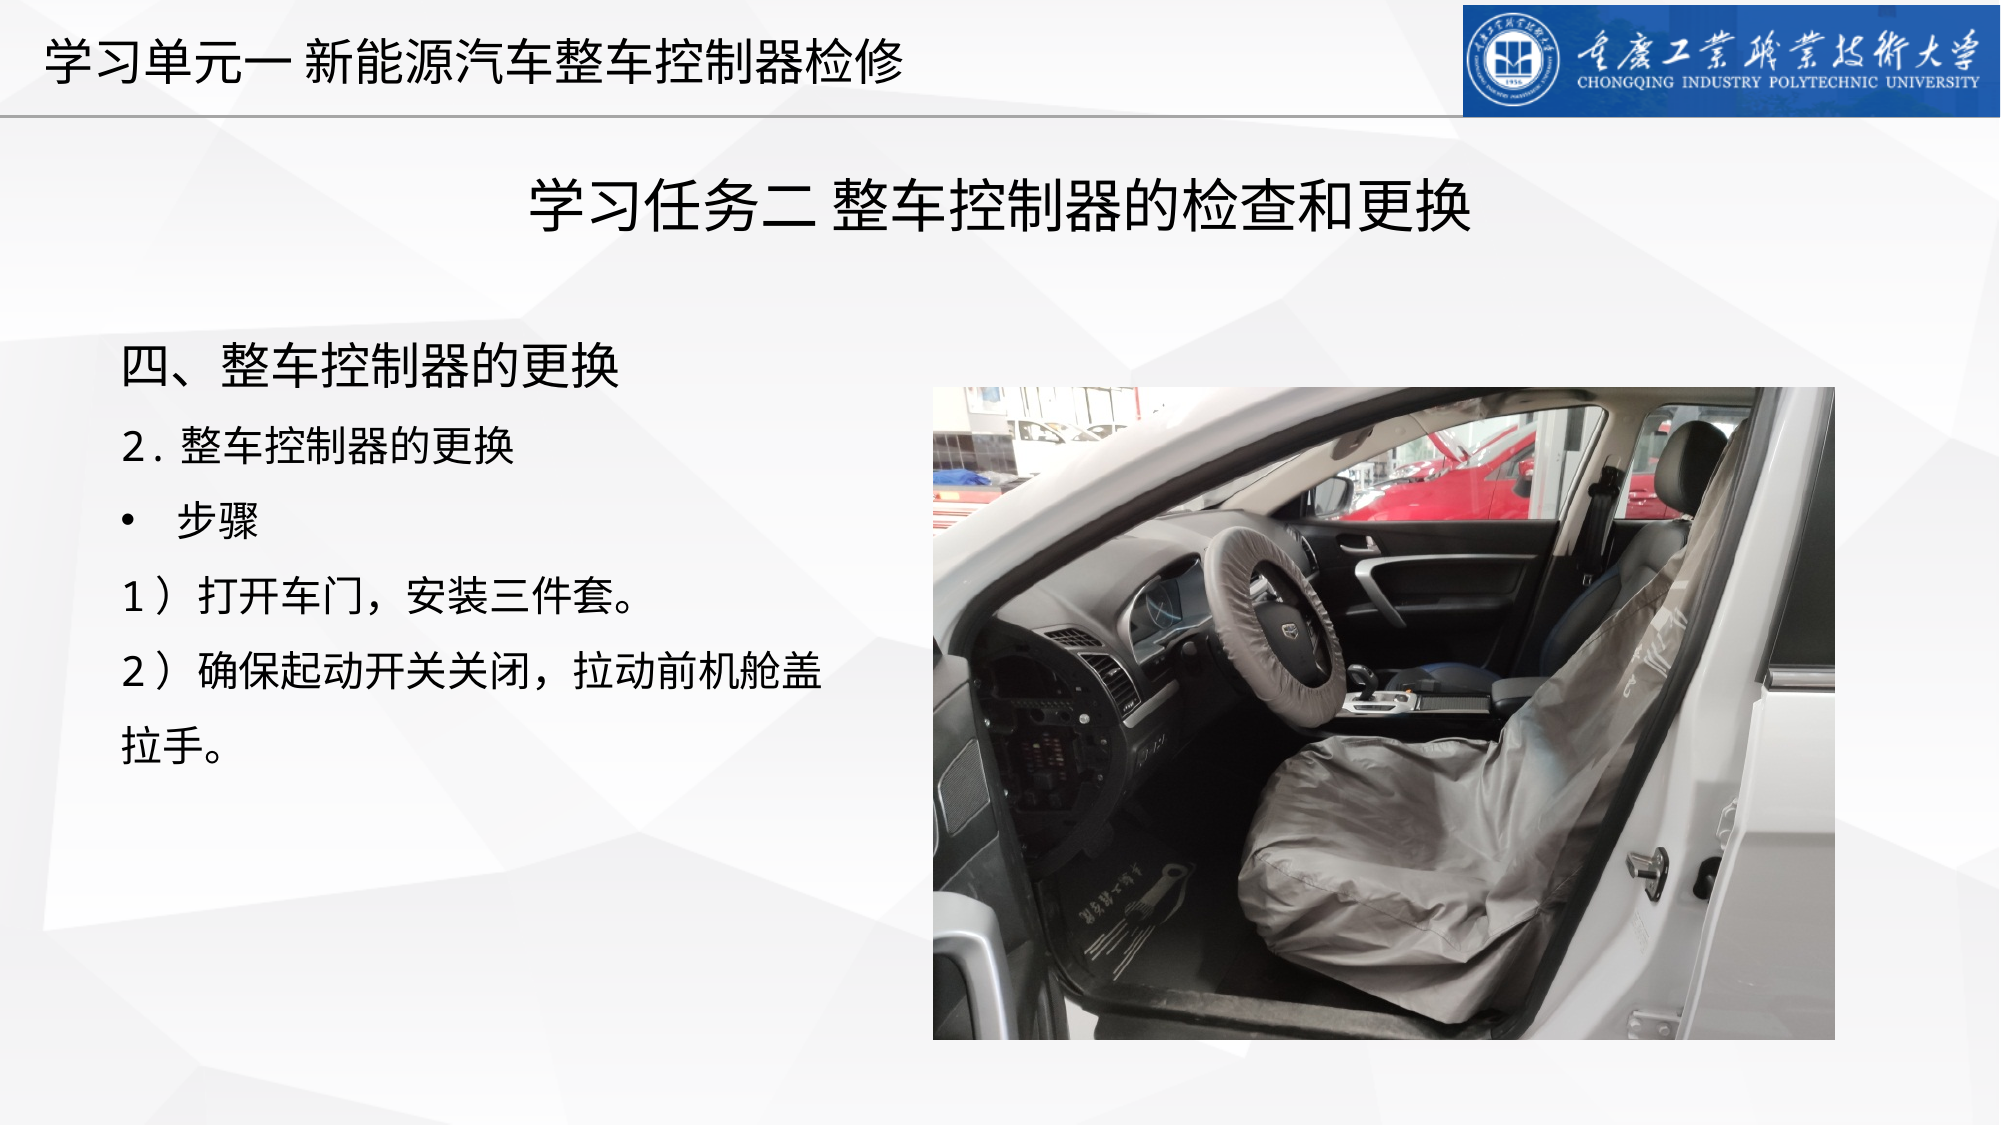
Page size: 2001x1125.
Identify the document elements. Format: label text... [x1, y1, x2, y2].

text_box 四、整车控制器的更换 2.整车控制器的更换 步骤 1）打开车门，安装三件套。 2）确保起动开关关闭，拉动前机舱盖拉手。 [105, 297, 854, 777]
picture [0, 0, 2001, 117]
text_box 学习任务二 整车控制器的检查和更换 [433, 161, 1567, 247]
picture [0, 118, 1999, 1125]
